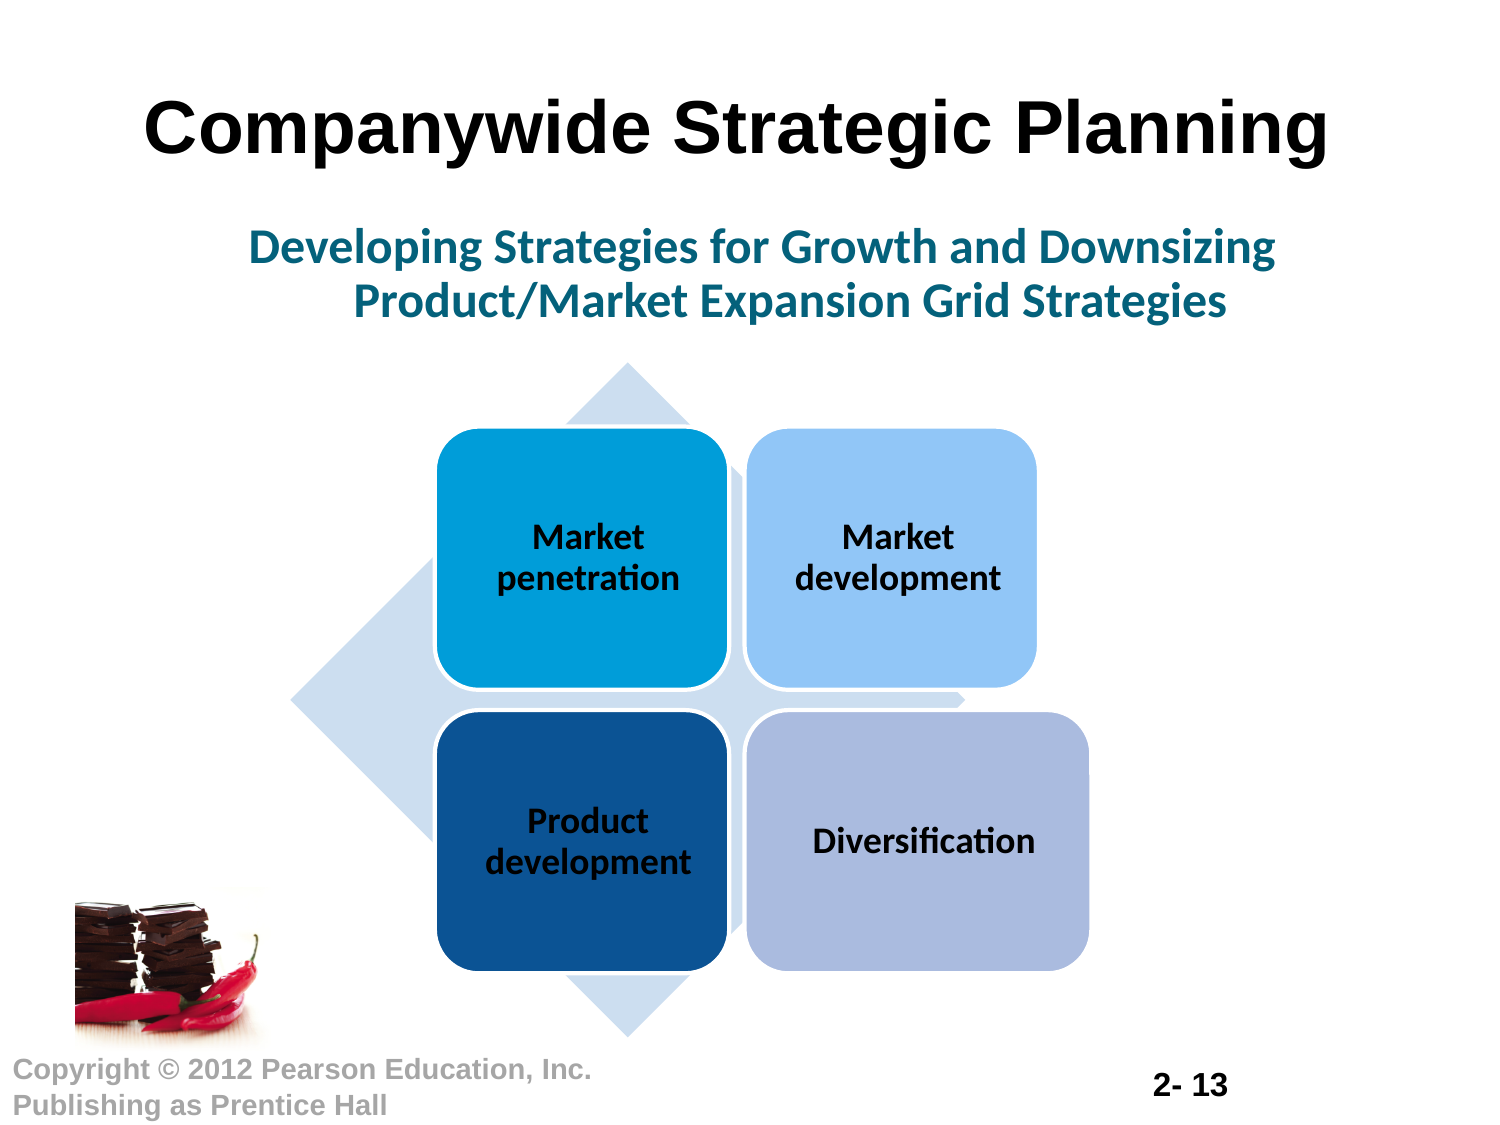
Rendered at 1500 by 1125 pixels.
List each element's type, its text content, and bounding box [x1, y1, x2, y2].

title Companywide Strategic Planning [99, 37, 1376, 226]
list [112, 362, 1388, 1038]
picture [75, 887, 275, 1054]
list Developing Strategies for Growth and Downsizing Product/Market Expansion Grid Strategies [74, 212, 1451, 276]
